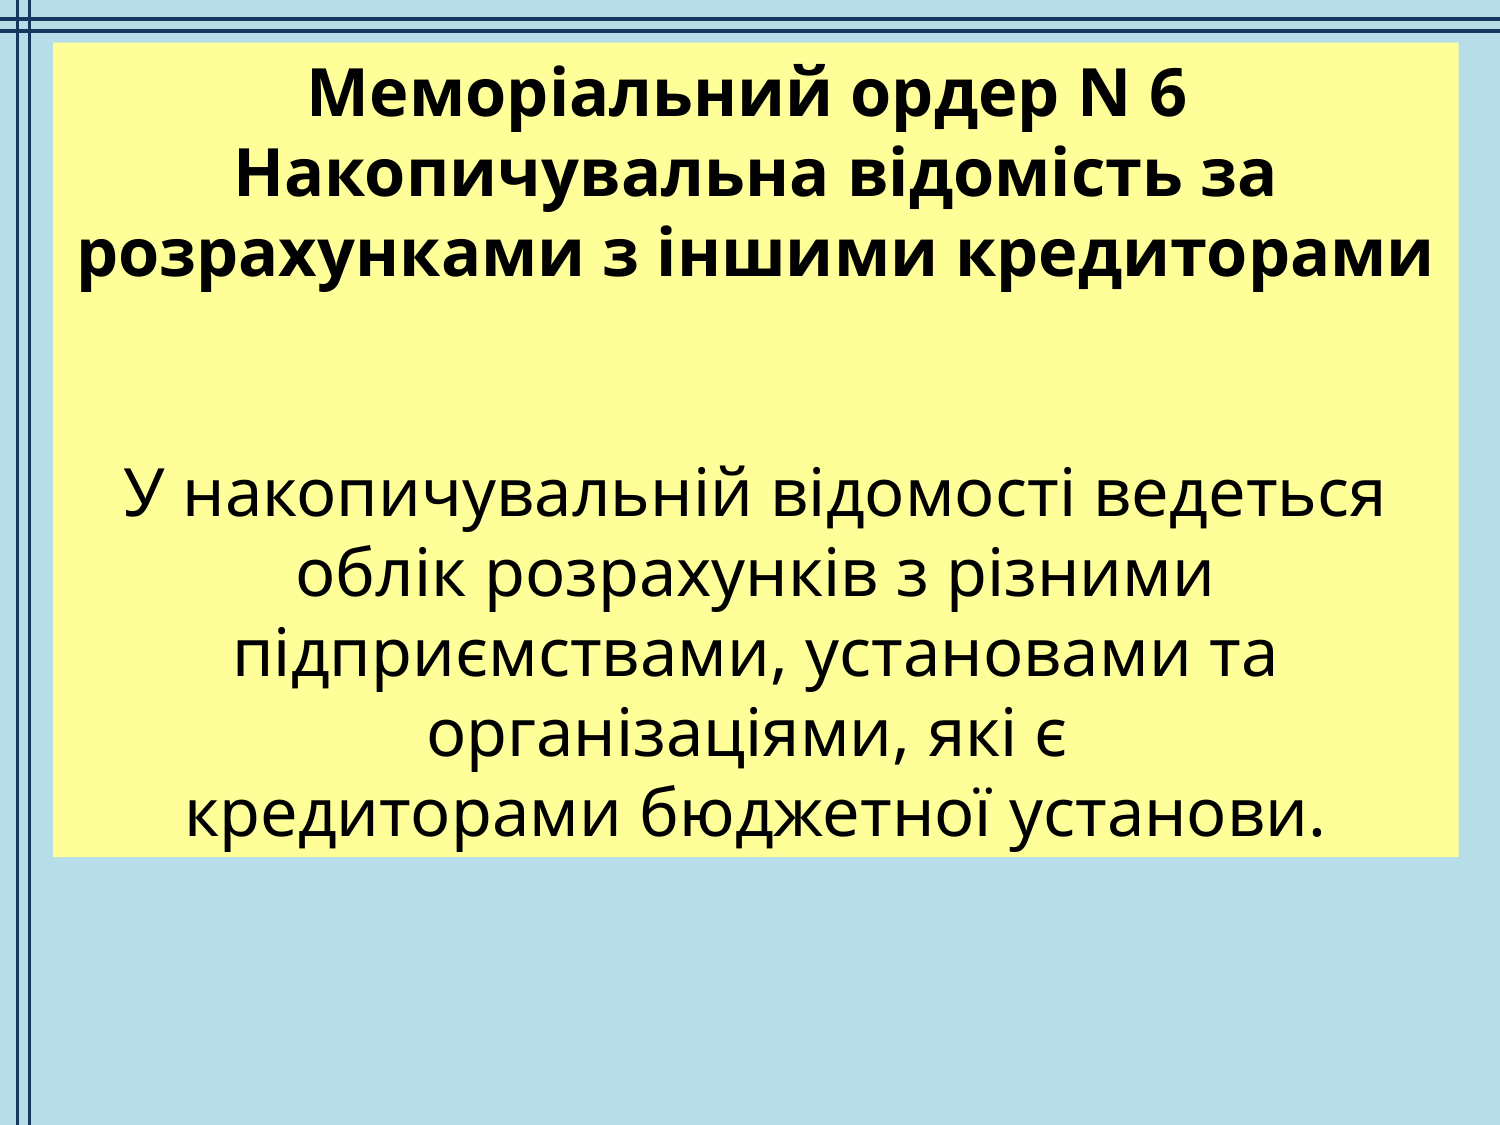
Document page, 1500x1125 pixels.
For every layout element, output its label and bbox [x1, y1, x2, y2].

text_box [0, 0, 1500, 1125]
